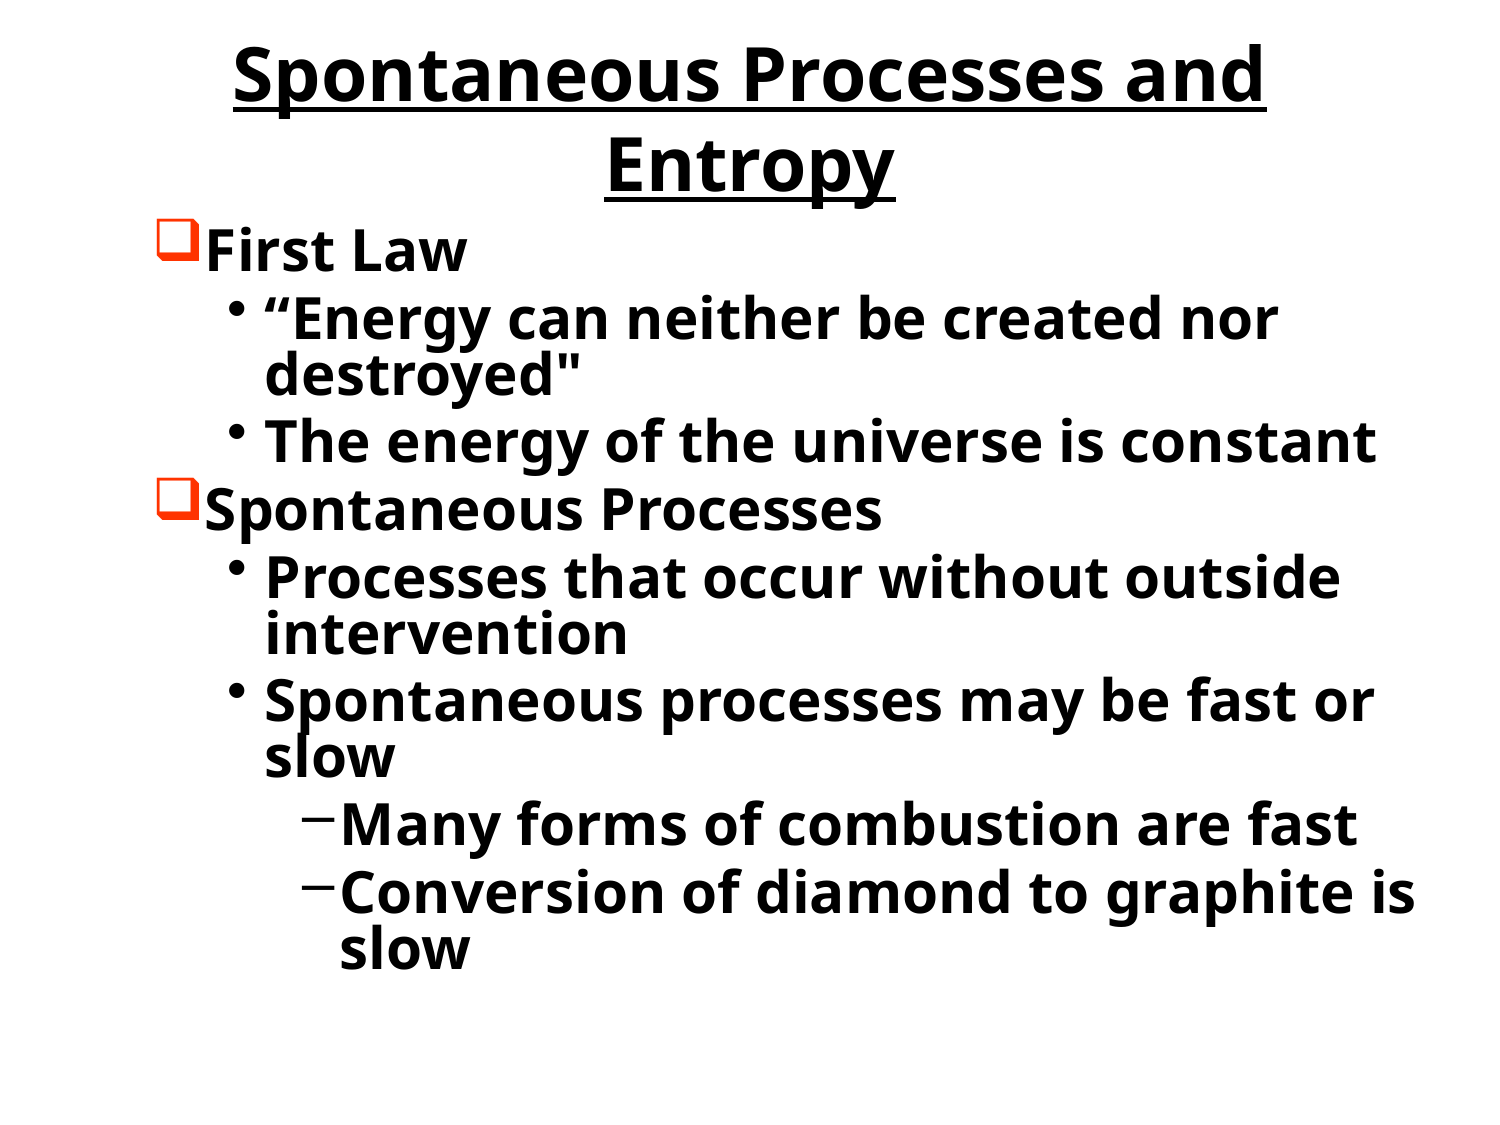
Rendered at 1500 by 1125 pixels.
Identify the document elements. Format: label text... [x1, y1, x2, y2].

list First Law “Energy can neither be created nor destroyed" The energy of the universe is constant Spontaneous Processes Processes that occur without outside intervention Spontaneous processes may be fast or slow Many forms of combustion are fast Conversion of diamond to graphite is slow [62, 137, 1463, 1026]
title Spontaneous Processes and Entropy [74, 44, 1426, 137]
